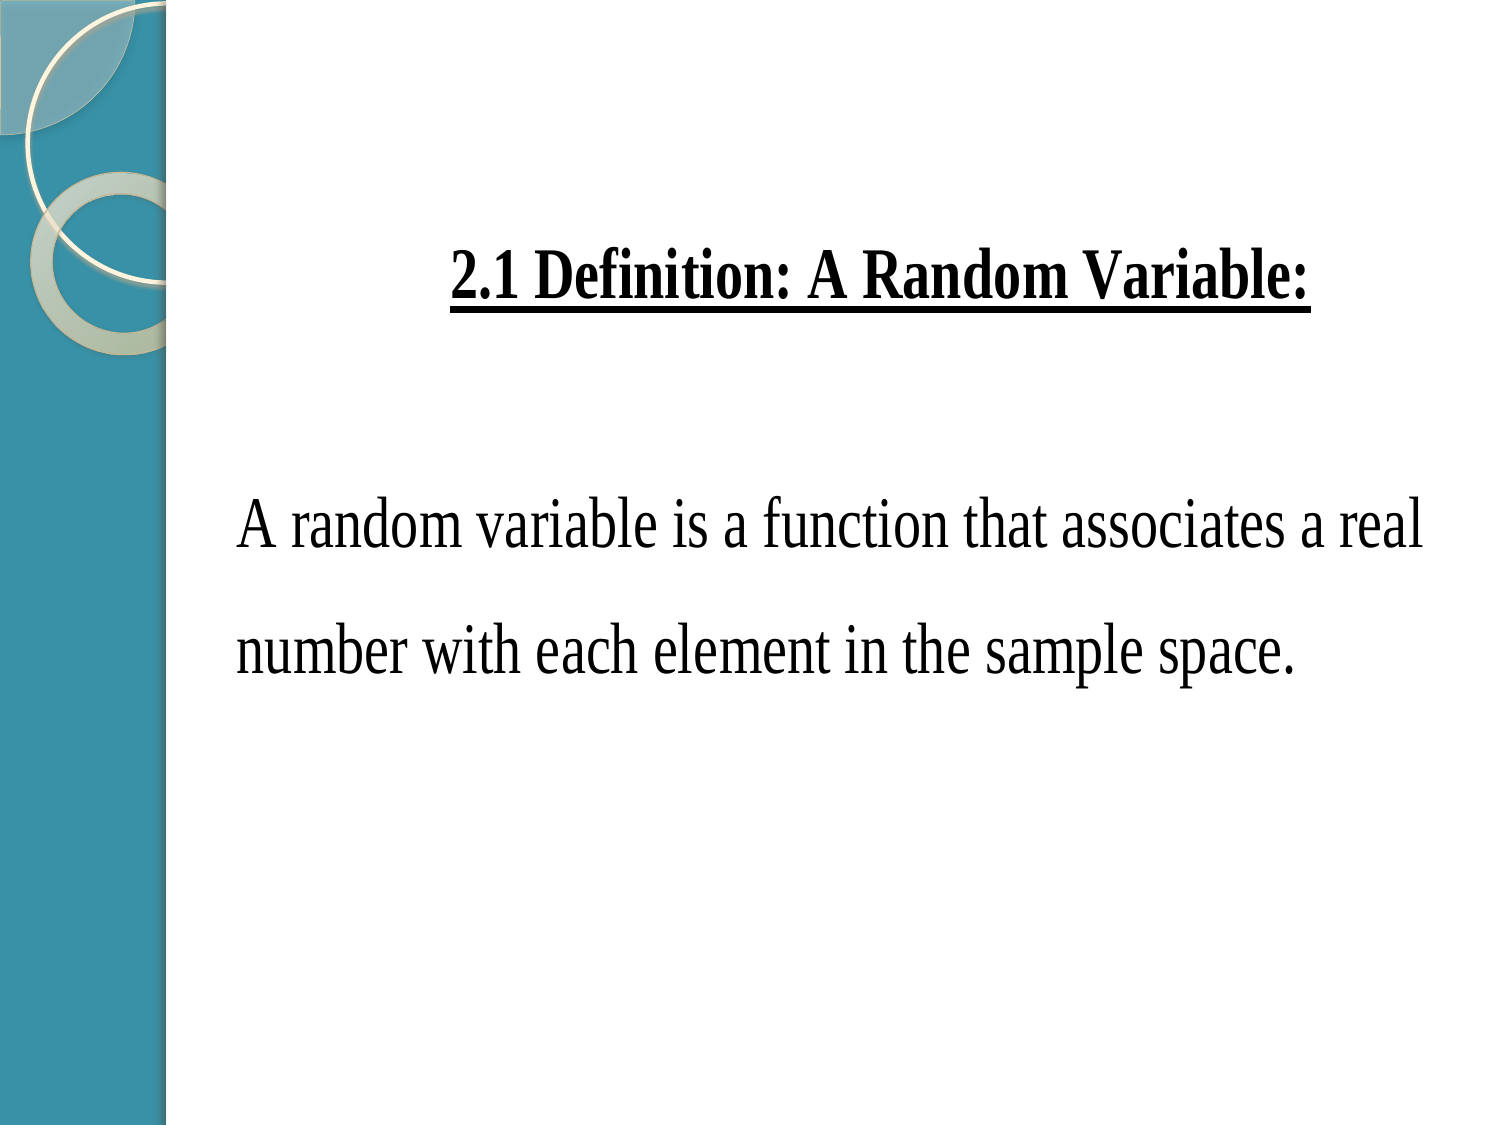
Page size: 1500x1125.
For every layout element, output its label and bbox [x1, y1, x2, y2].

text_box [152, 105, 1500, 733]
